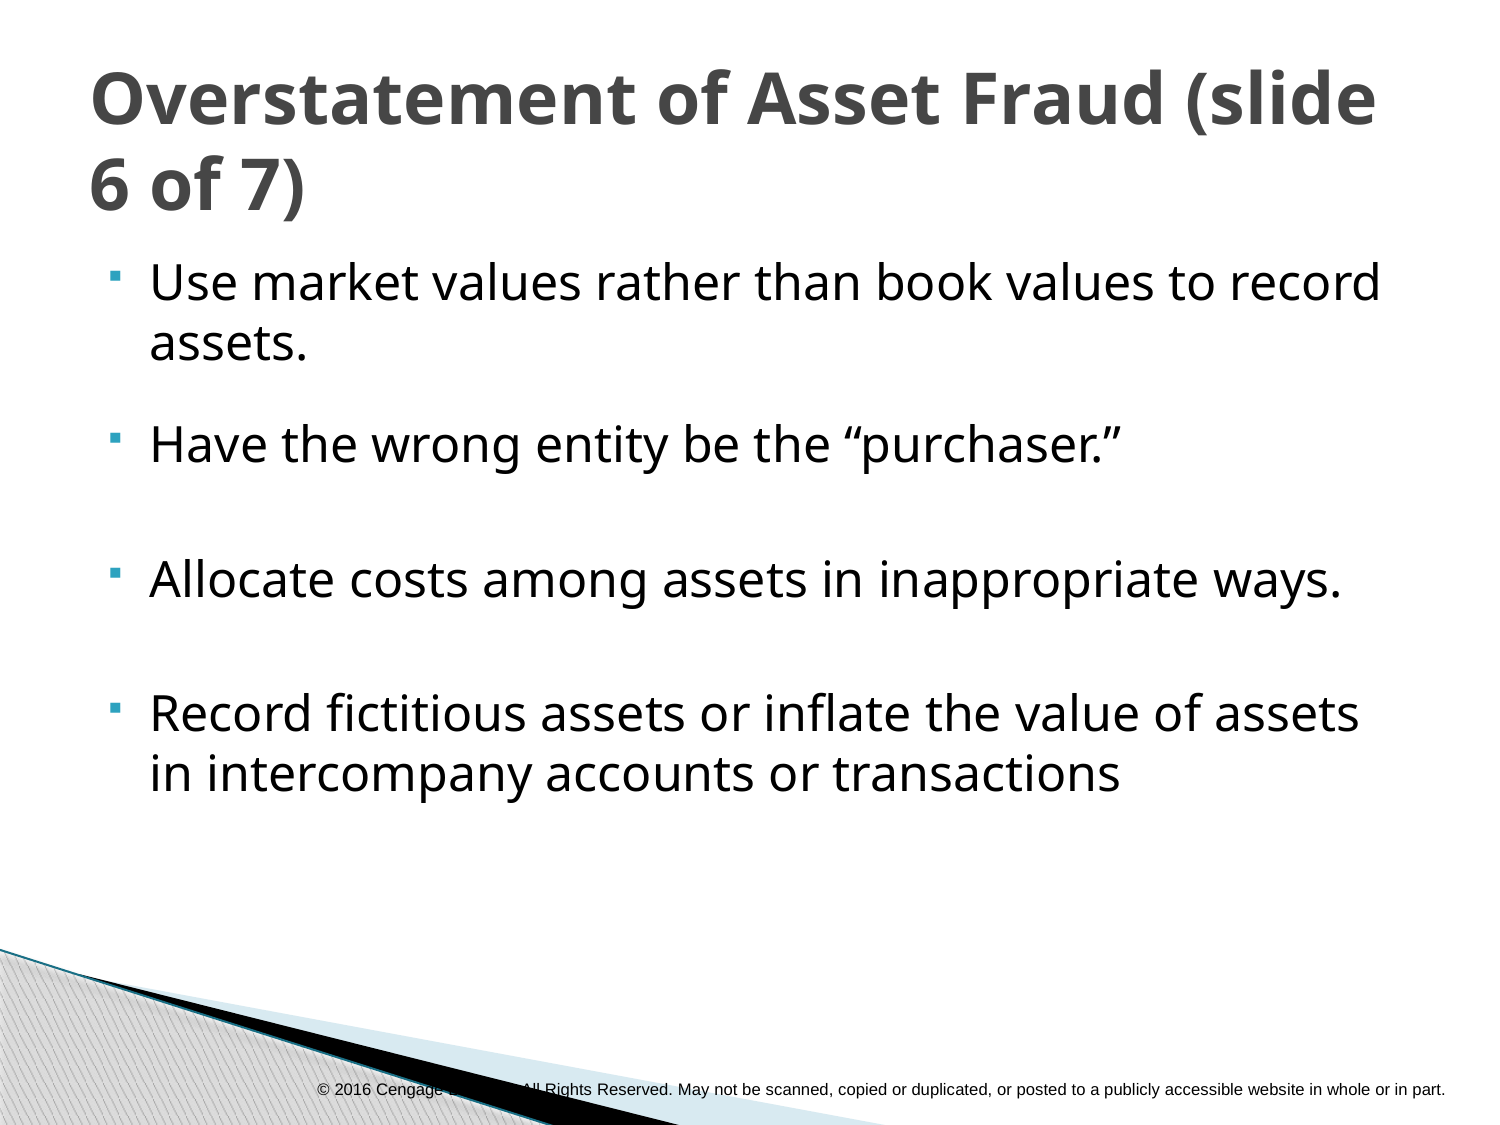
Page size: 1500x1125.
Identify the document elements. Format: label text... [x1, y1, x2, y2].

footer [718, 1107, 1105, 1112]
title Overstatement of Asset Fraud (slide 6 of 7) [75, 45, 1425, 233]
text_box © 2016 Cengage Learning. All Rights Reserved. May not be scanned, copied or duplicated, or posted to a publicly accessible website in whole or in part. [37, 1018, 1463, 1107]
list Use market values rather than book values to record assets. Have the wrong entity be the “purchaser.” Allocate costs among assets in inappropriate ways. Record fictitious assets or inflate the value of assets in intercompany accounts or transactions [75, 243, 1425, 986]
